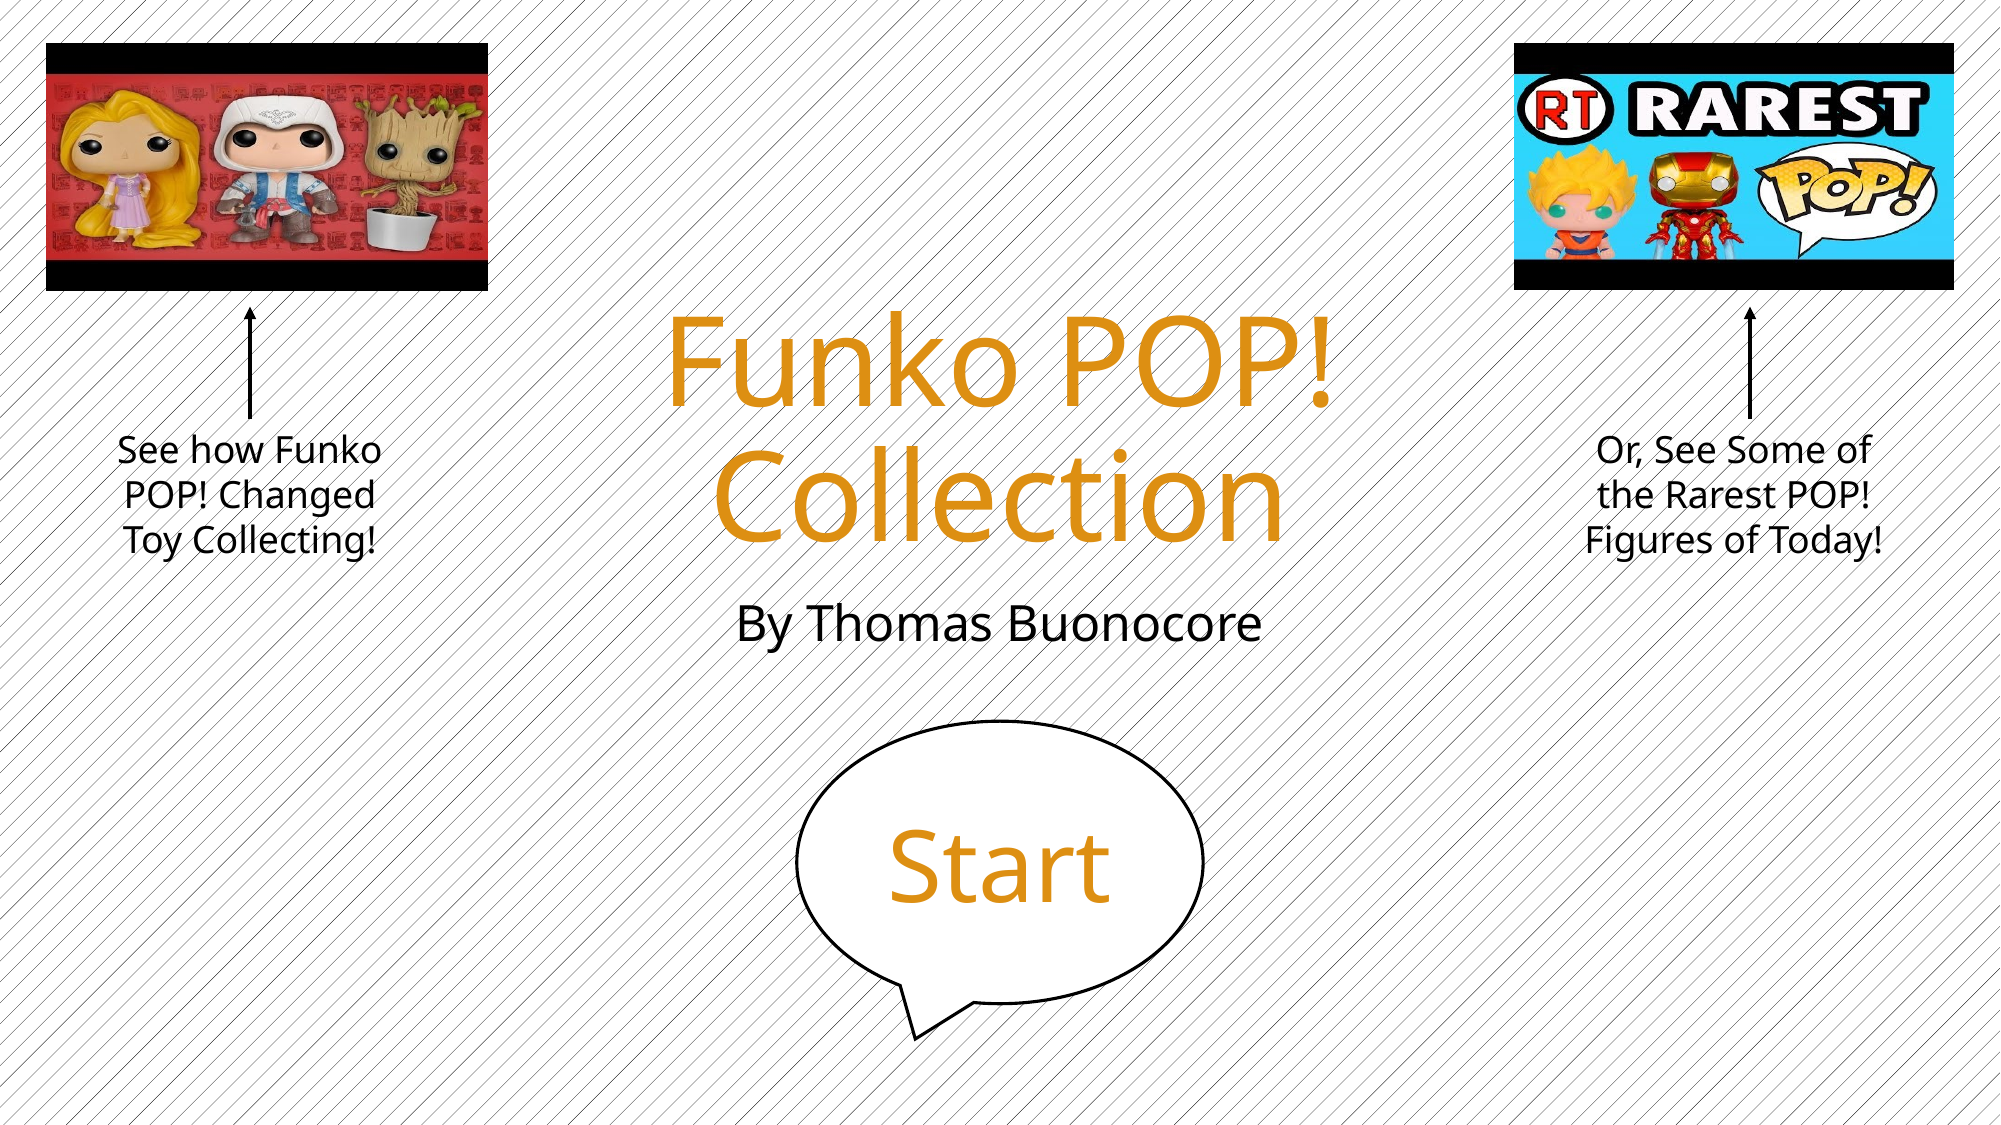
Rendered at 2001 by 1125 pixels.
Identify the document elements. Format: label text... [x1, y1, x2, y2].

text_box Start [795, 720, 1205, 1041]
title Funko POP! Collection [249, 184, 1750, 576]
text_box Or, See Some of the Rarest POP! Figures of Today! [1561, 419, 1907, 569]
text_box See how Funko POP! Changed Toy Collecting! [77, 419, 423, 569]
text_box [1513, 42, 1955, 291]
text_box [45, 42, 488, 292]
subtitle By Thomas Buonocore [249, 590, 1750, 863]
